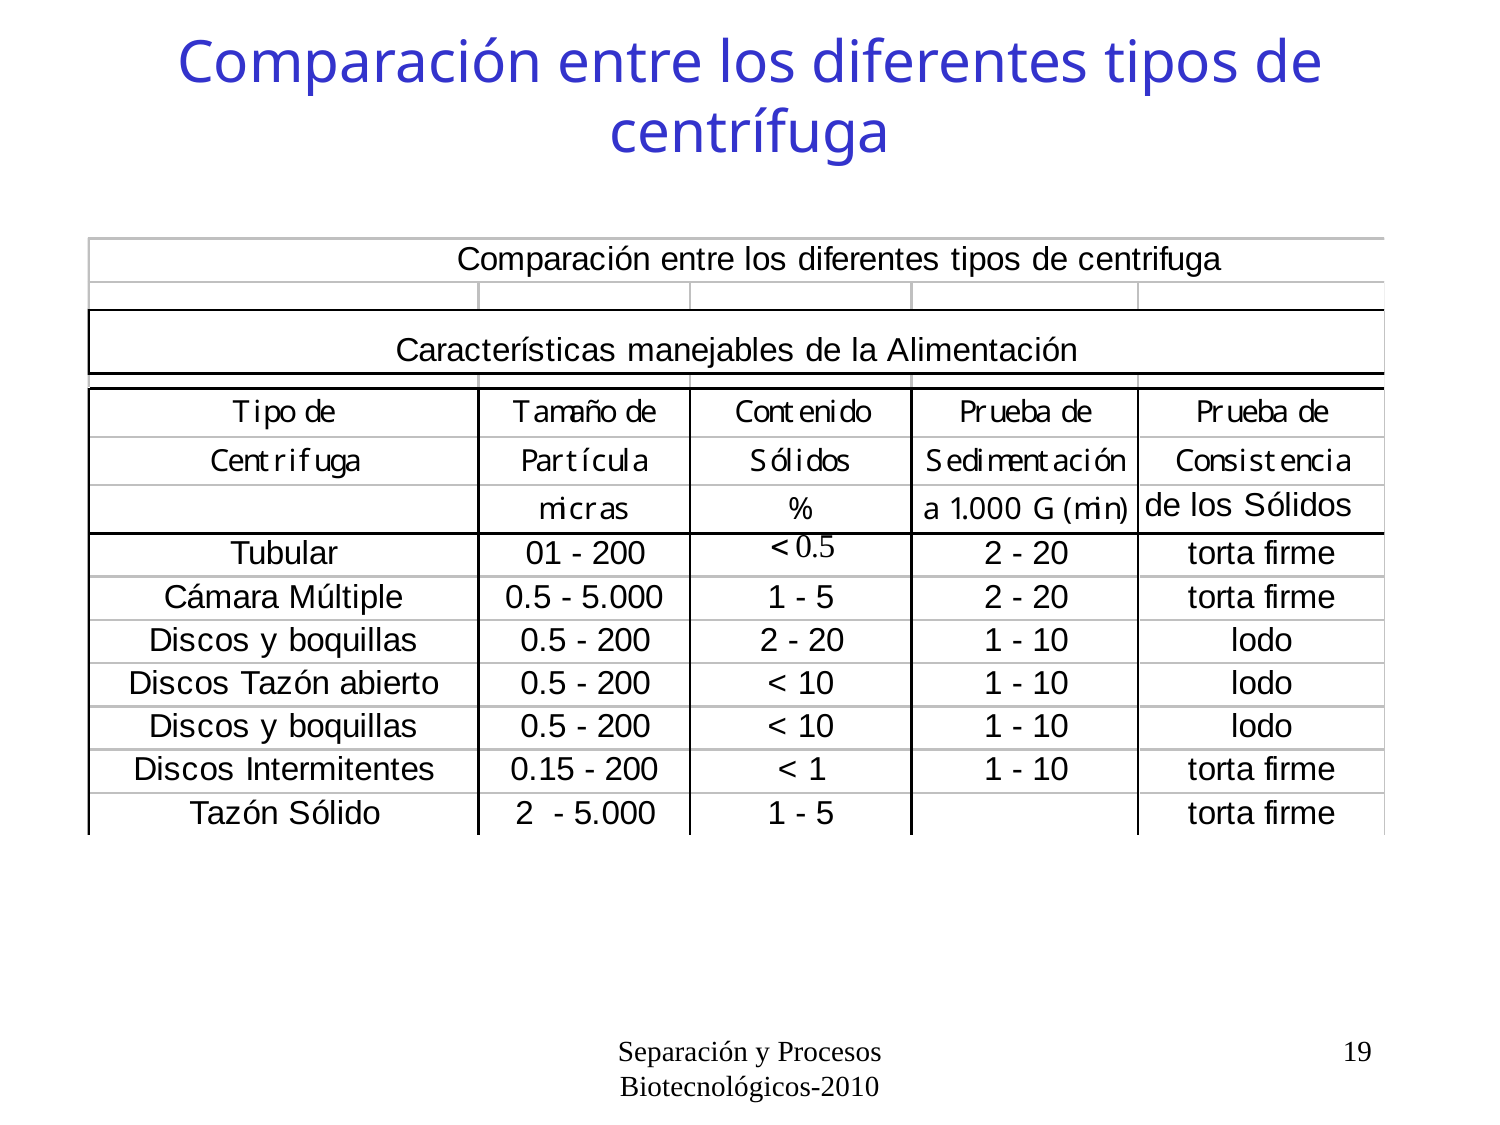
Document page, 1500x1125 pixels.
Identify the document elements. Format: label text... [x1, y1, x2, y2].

footer Separación y Procesos Biotecnológicos-2010 [512, 1024, 988, 1101]
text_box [87, 237, 1387, 838]
slide_number 19 [1074, 1024, 1388, 1101]
title Comparación entre los diferentes tipos de centrífuga [112, 0, 1388, 188]
